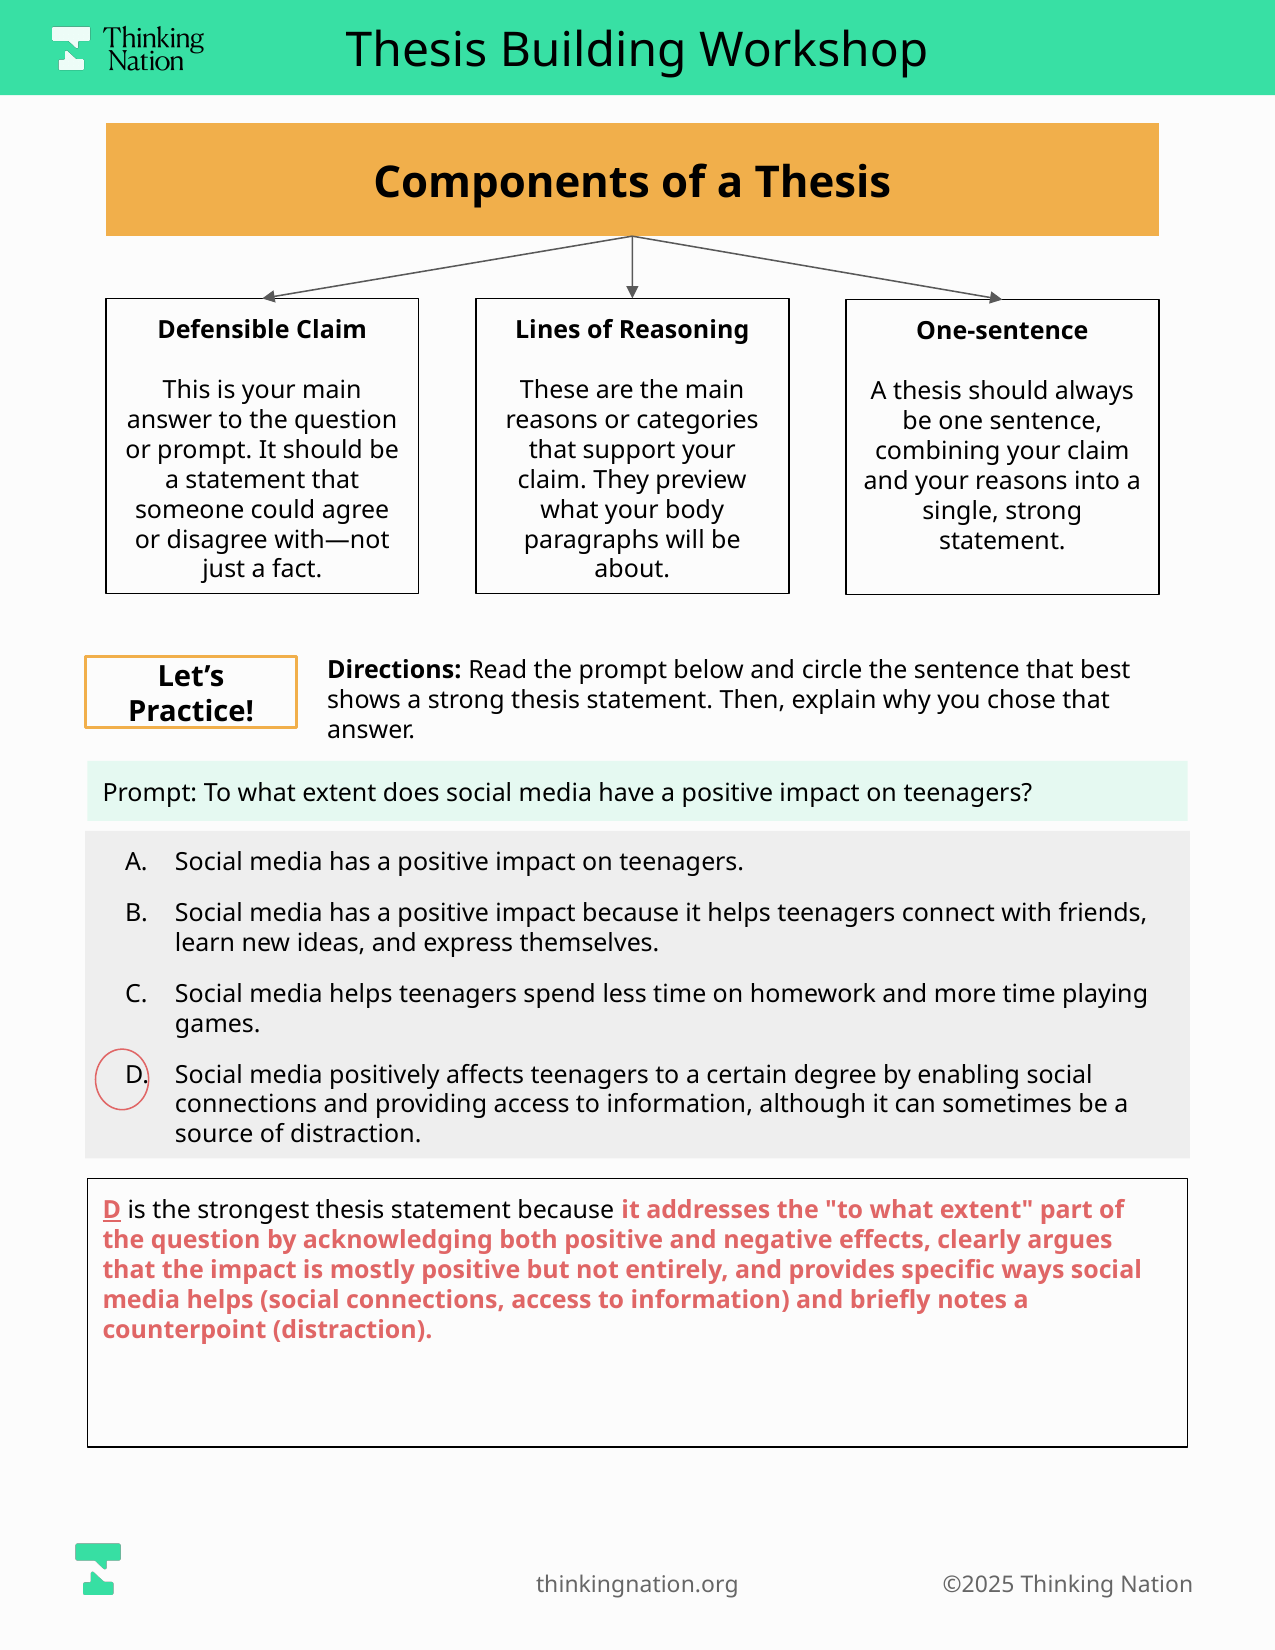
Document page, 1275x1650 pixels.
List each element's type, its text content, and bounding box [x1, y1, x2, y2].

text_box Social media has a positive impact on teenagers. Social media has a positive impact because it helps teenagers connect with friends, learn new ideas, and express themselves. Social media helps teenagers spend less time on homework and more time playing games. Social media positively affects teenagers to a certain degree by enabling social connections and providing access to information, although it can sometimes be a source of distraction. [85, 830, 1190, 1159]
text_box Directions: Read the prompt below and circle the sentence that best shows a strong thesis statement. Then, explain why you chose that answer. [311, 638, 1159, 752]
picture [62, 1533, 134, 1605]
picture [35, 11, 210, 85]
text_box Let’s Practice! [85, 656, 297, 728]
text_box One-sentence A thesis should always be one sentence, combining your claim and your reasons into a single, strong statement. [846, 299, 1159, 595]
text_box D is the strongest thesis statement because it addresses the "to what extent" part of the question by acknowledging both positive and negative effects, clearly argues that the impact is mostly positive but not entirely, and provides specific ways social media helps (social connections, access to information) and briefly notes a counterpoint (distraction). [87, 1178, 1188, 1448]
text_box ©2025 Thinking Nation [907, 1553, 1210, 1605]
text_box Defensible Claim This is your main answer to the question or prompt. It should be a statement that someone could agree or disagree with—not just a fact. [105, 298, 419, 594]
text_box thinkingnation.org [486, 1553, 789, 1605]
text_box Components of a Thesis [105, 123, 1159, 237]
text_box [261, 236, 628, 299]
text_box [95, 1049, 149, 1110]
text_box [632, 236, 1003, 300]
text_box Thesis Building Workshop [0, 0, 1275, 96]
text_box Lines of Reasoning These are the main reasons or categories that support your claim. They preview what your body paragraphs will be about. [475, 307, 789, 594]
text_box Prompt: To what extent does social media have a positive impact on teenagers? [87, 760, 1188, 821]
